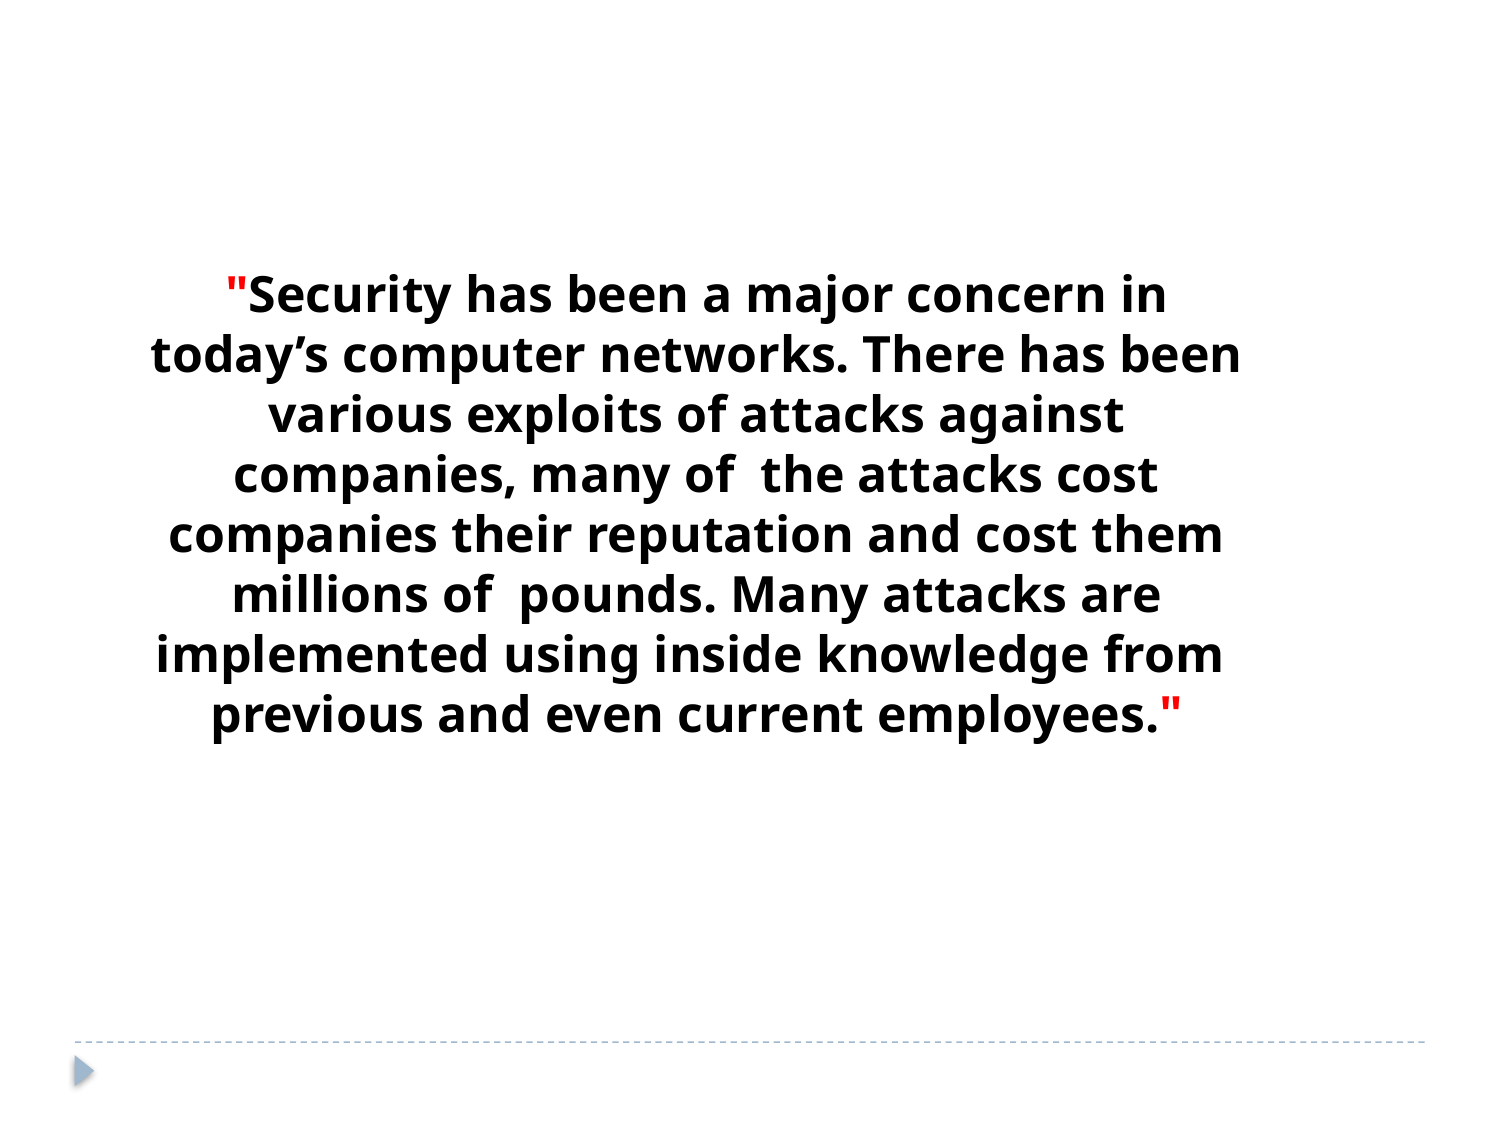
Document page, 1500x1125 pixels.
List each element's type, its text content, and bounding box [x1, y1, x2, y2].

text_box "Security has been a major concern in today’s computer networks. There has been various exploits of attacks against companies, many of the attacks cost companies their reputation and cost them millions of pounds. Many attacks are implemented using inside knowledge from previous and even current employees." [123, 255, 1270, 751]
